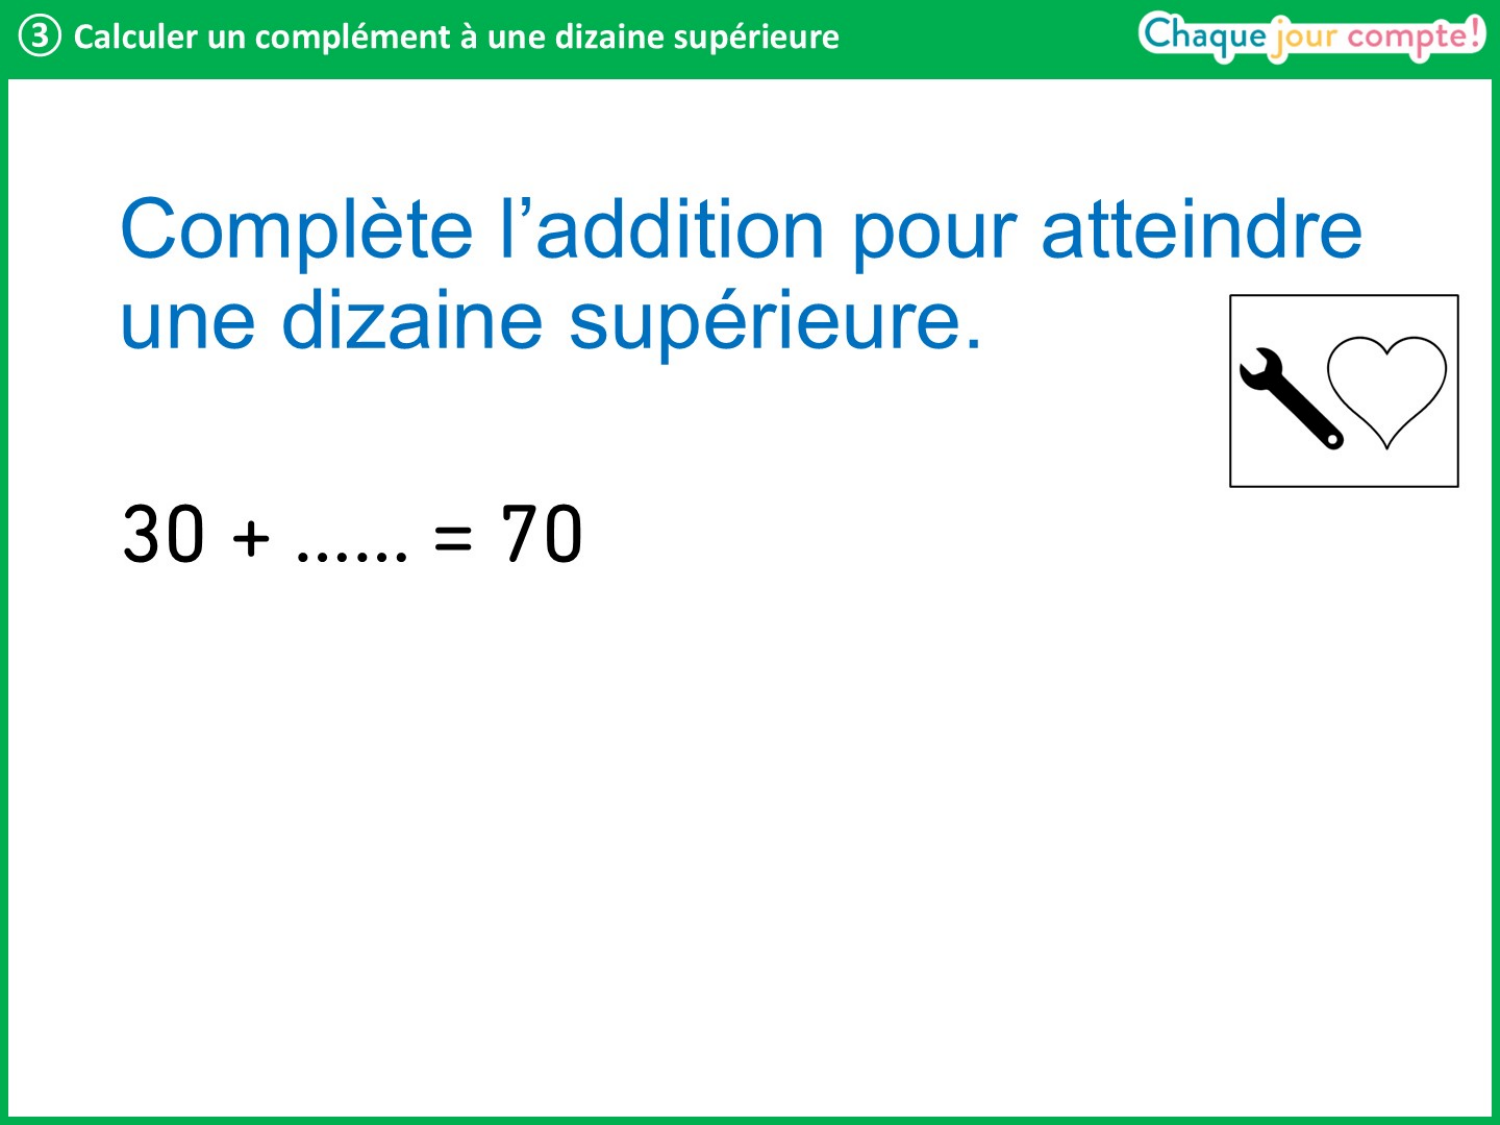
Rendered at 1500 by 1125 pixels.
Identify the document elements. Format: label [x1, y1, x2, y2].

list [0, 0, 1500, 1125]
